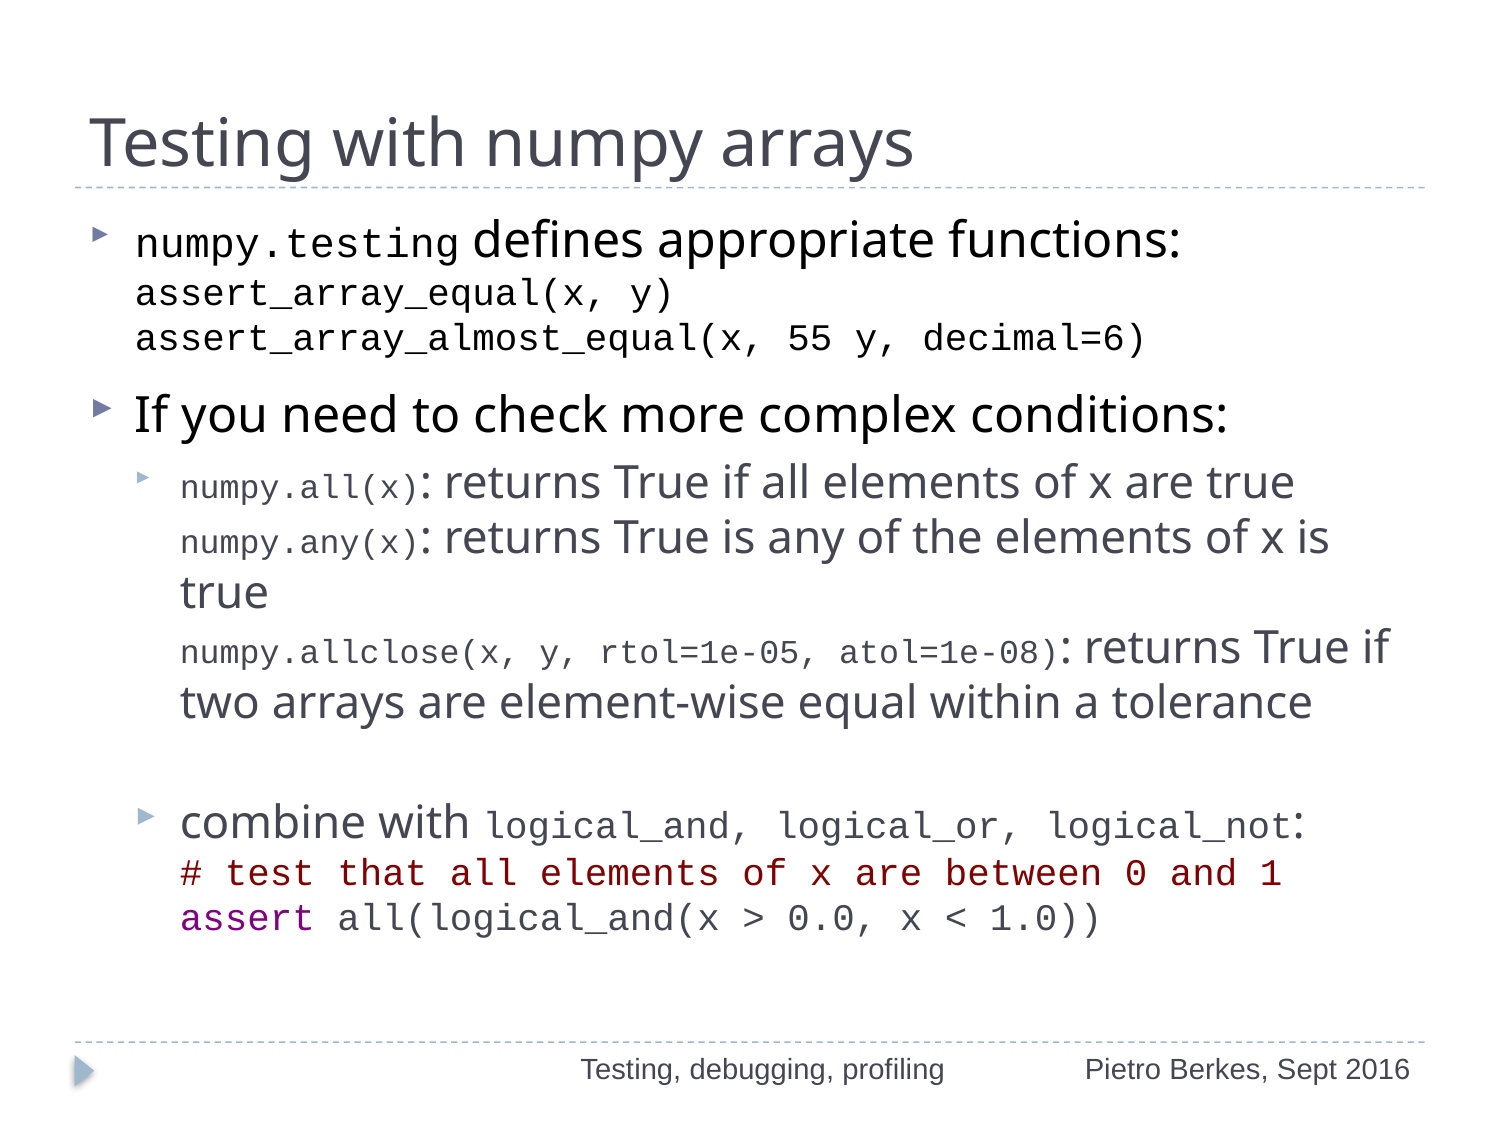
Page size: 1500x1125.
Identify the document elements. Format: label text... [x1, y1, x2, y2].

list numpy.testing defines appropriate functions: assert_array_equal(x, y) assert_array_almost_equal(x, 55 y, decimal=6) If you need to check more complex conditions: numpy.all(x): returns True if all elements of x are true numpy.any(x): returns True is any of the elements of x is true numpy.allclose(x, y, rtol=1e-05, atol=1e-08): returns True if two arrays are element-wise equal within a tolerance combine with logical_and, logical_or, logical_not: # test that all elements of x are between 0 and 1 assert all(logical_and(x > 0.0, x < 1.0)) [75, 200, 1425, 1010]
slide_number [1050, 1042, 1426, 1103]
footer Testing, debugging, profiling [475, 1042, 1050, 1103]
title Testing with numpy arrays [75, 24, 1425, 188]
